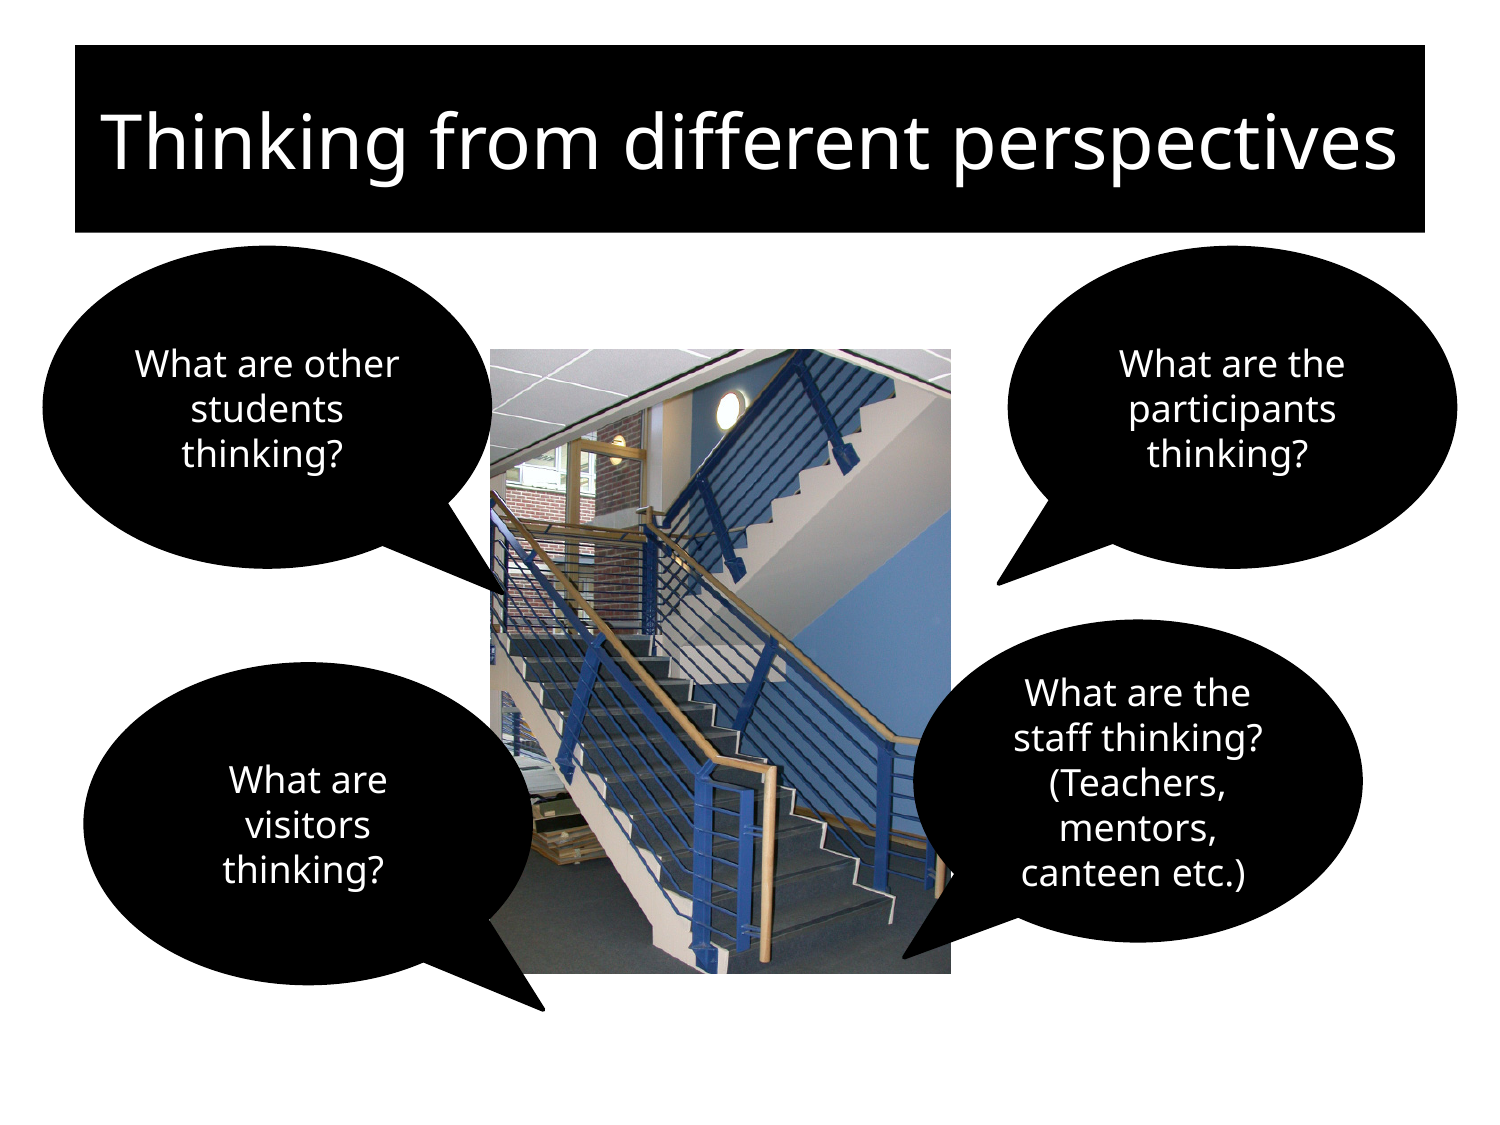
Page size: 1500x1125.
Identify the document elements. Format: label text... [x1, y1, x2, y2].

title Thinking from different perspectives [75, 45, 1425, 233]
text_box What are the staff thinking? (Teachers, mentors, canteen etc.) [956, 619, 1363, 943]
picture [489, 349, 952, 974]
text_box What are visitors thinking? [83, 662, 546, 1012]
text_box What are other students thinking? [42, 245, 484, 588]
text_box What are the participants thinking? [996, 245, 1458, 586]
